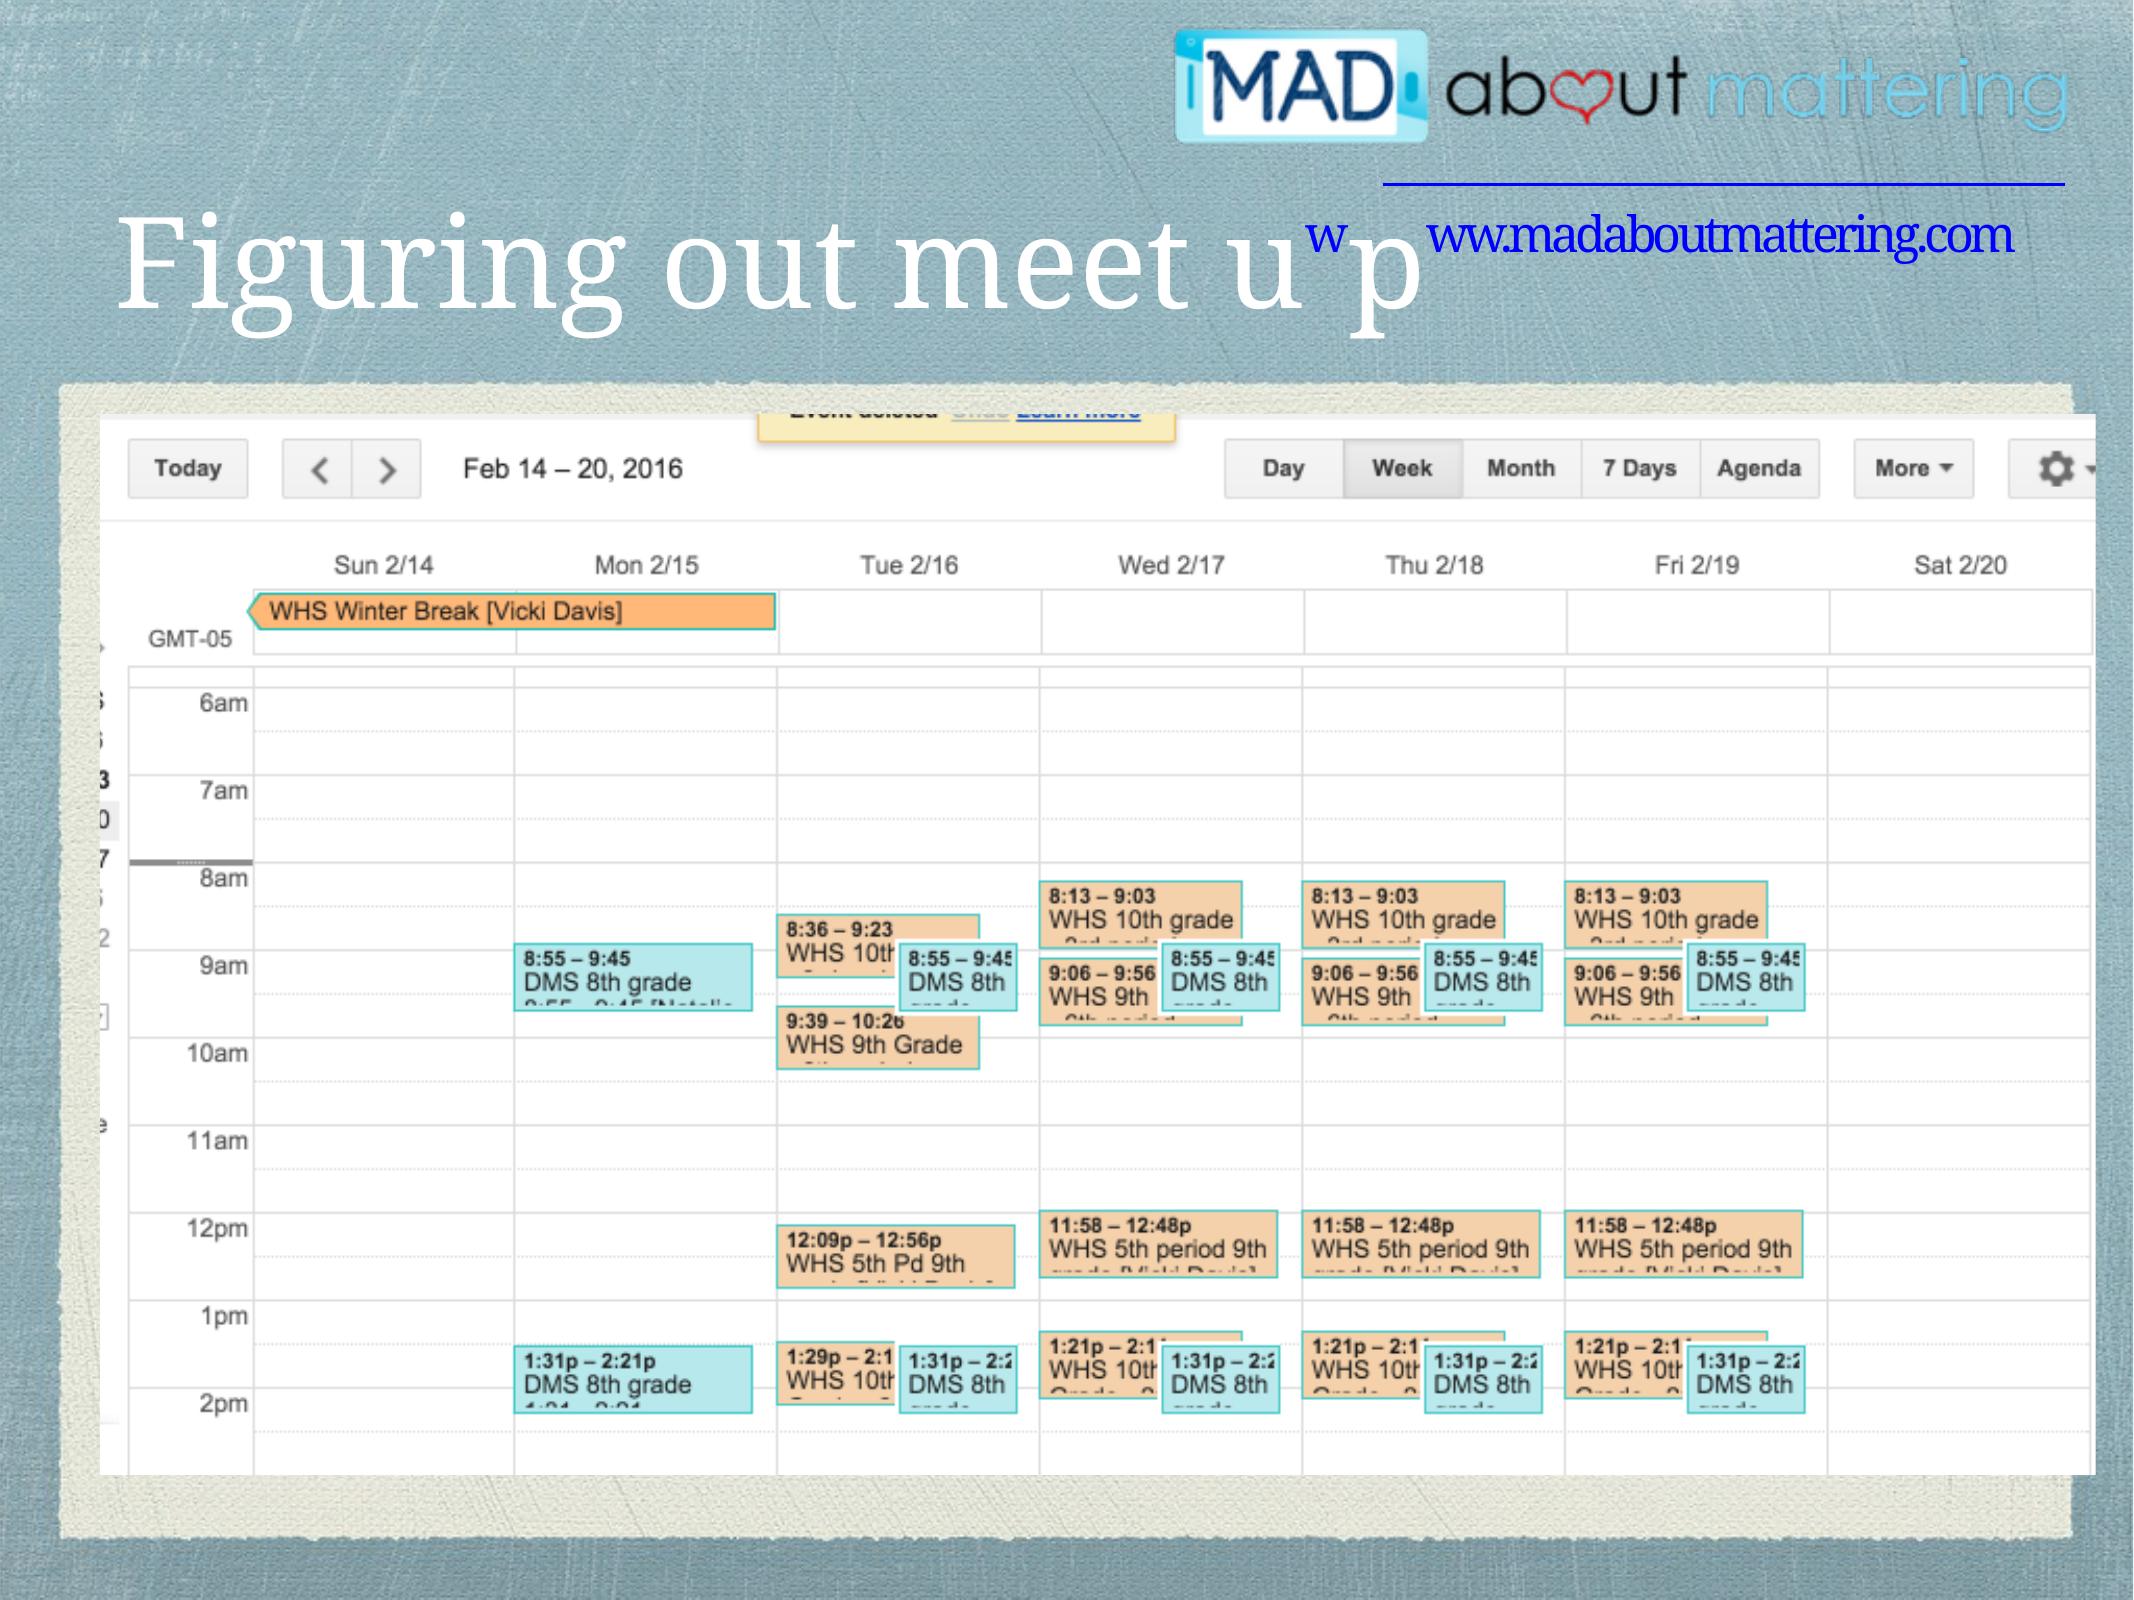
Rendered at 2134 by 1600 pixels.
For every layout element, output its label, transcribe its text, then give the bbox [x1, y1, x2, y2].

text_box [99, 414, 2096, 1475]
picture [0, 0, 2134, 1600]
title Figuring out meet uwpww.madaboutmattering.com [65, 33, 2068, 335]
